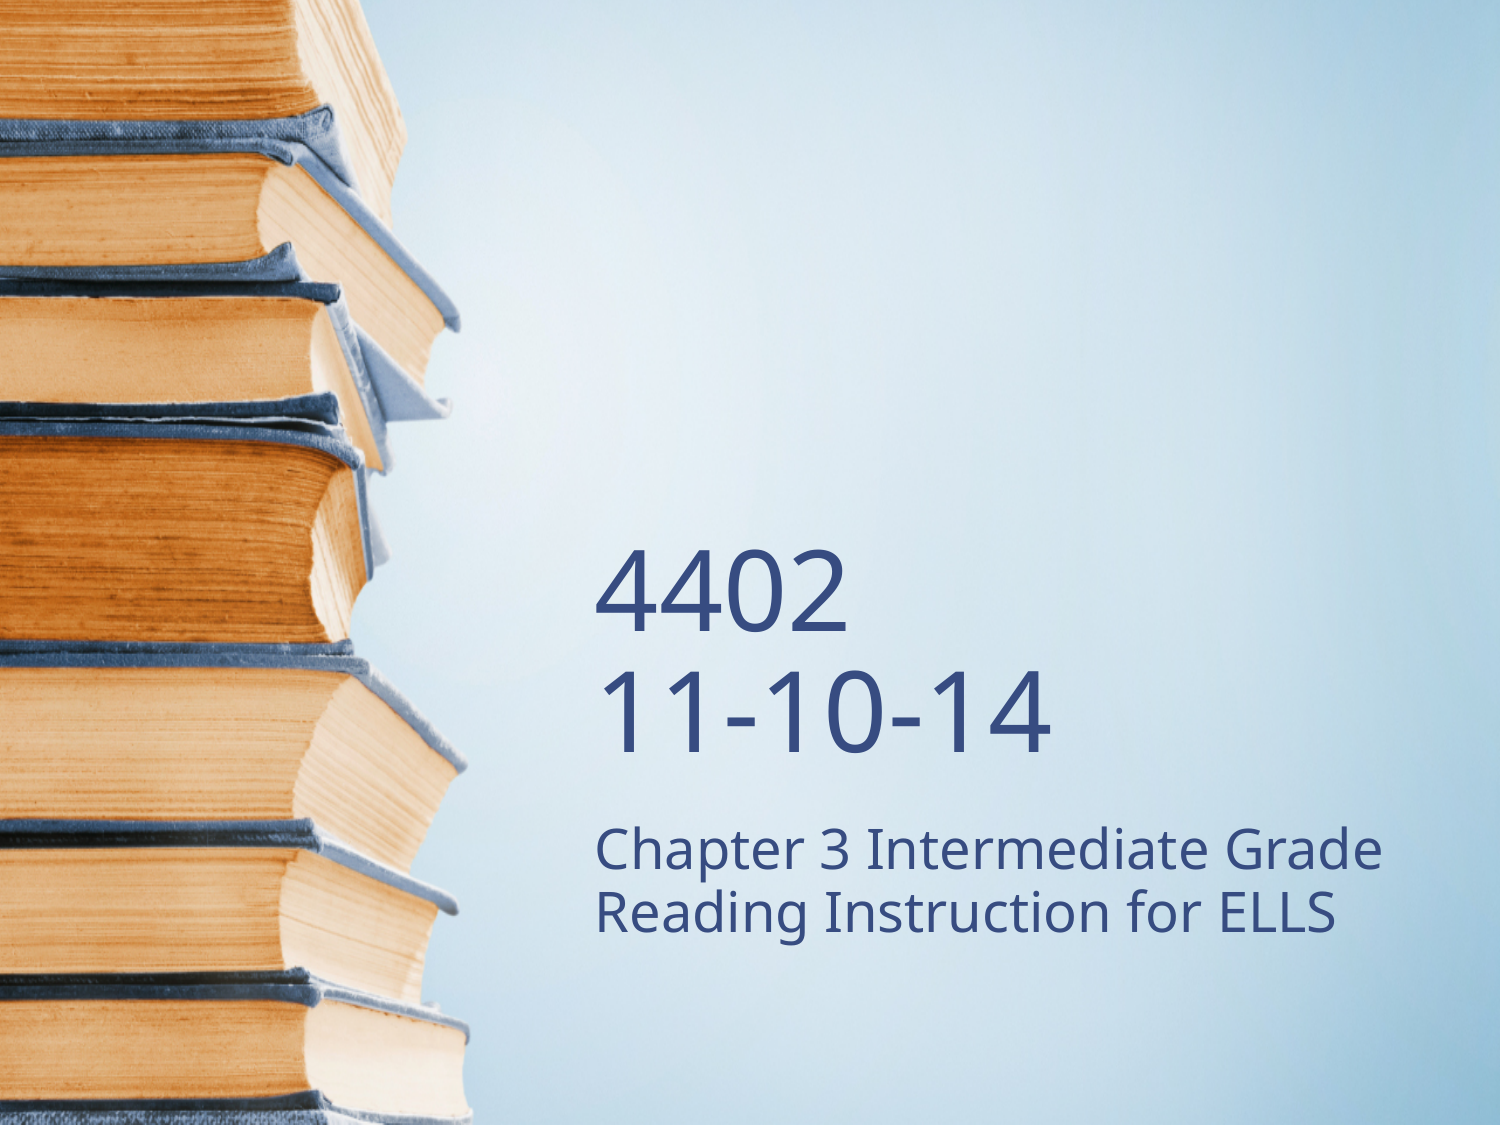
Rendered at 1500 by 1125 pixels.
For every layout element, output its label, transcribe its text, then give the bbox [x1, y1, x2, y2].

picture [0, 0, 1500, 1125]
subtitle Chapter 3 Intermediate Grade Reading Instruction for ELLS [575, 808, 1438, 1013]
title 4402 11-10-14 [575, 245, 1438, 787]
